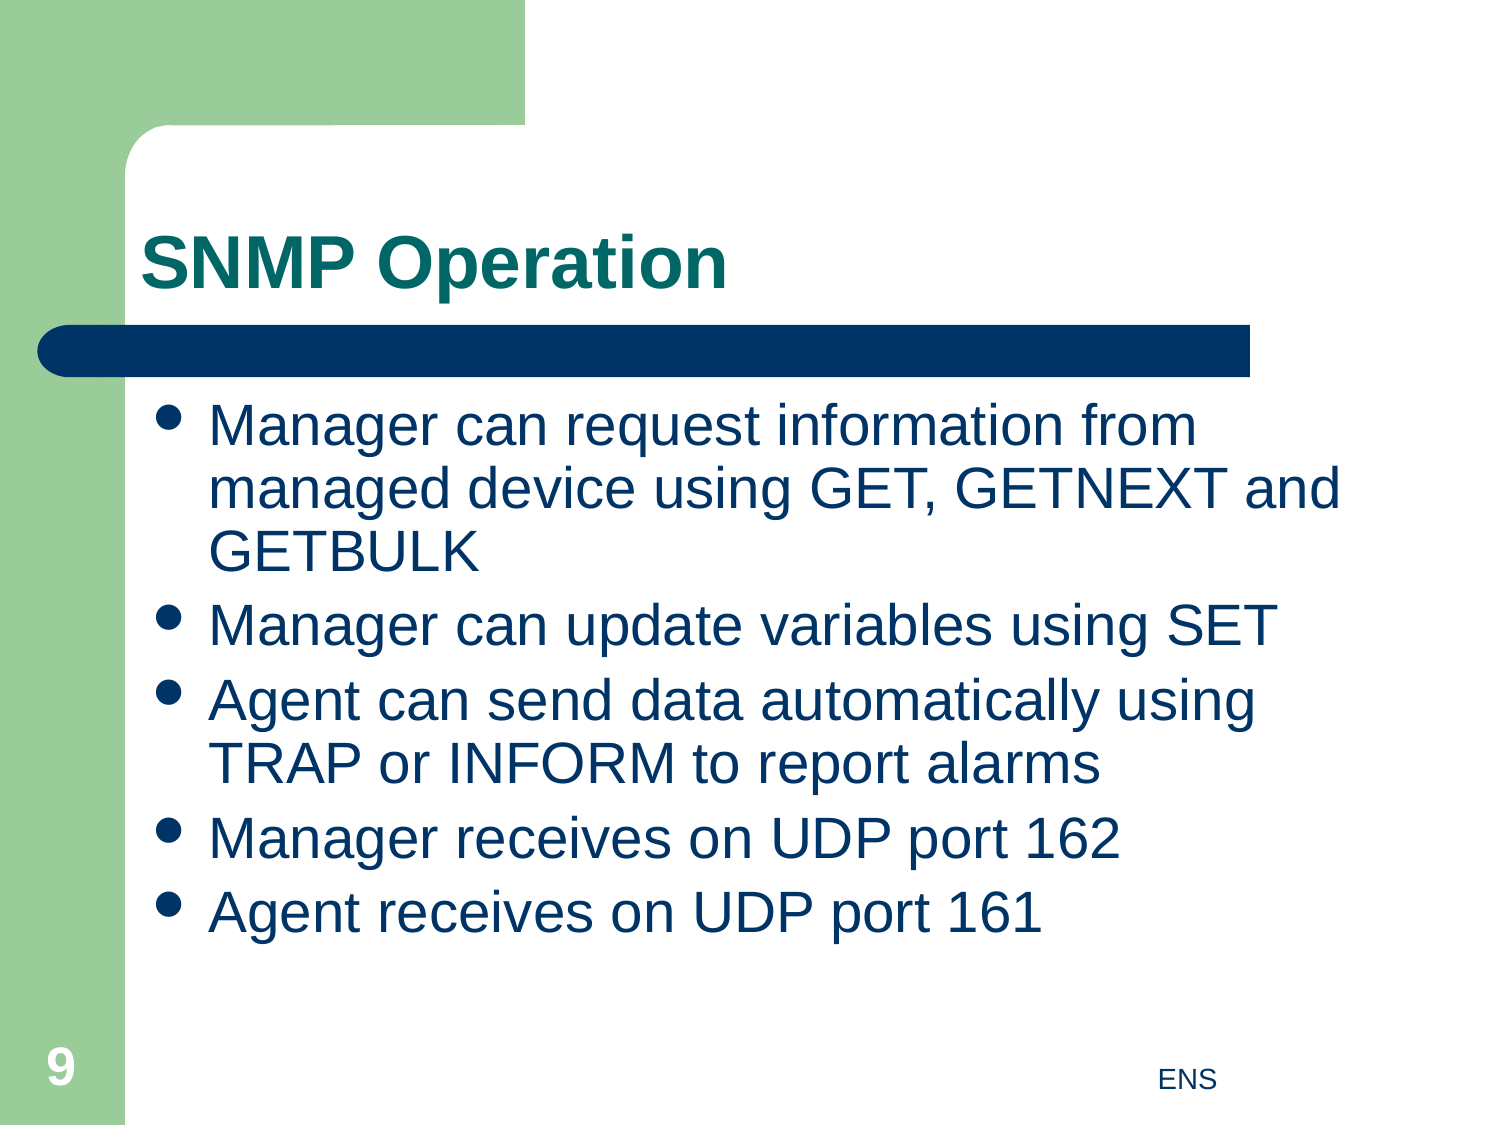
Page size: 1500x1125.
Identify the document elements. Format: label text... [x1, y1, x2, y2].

slide_number 9 [13, 1023, 111, 1105]
footer ENS [949, 1024, 1426, 1104]
title SNMP Operation [124, 124, 1426, 313]
list Manager can request information from managed device using GET, GETNEXT and GETBULK Manager can update variables using SET Agent can send data automatically using TRAP or INFORM to report alarms Manager receives on UDP port 162 Agent receives on UDP port 161 [137, 387, 1400, 999]
